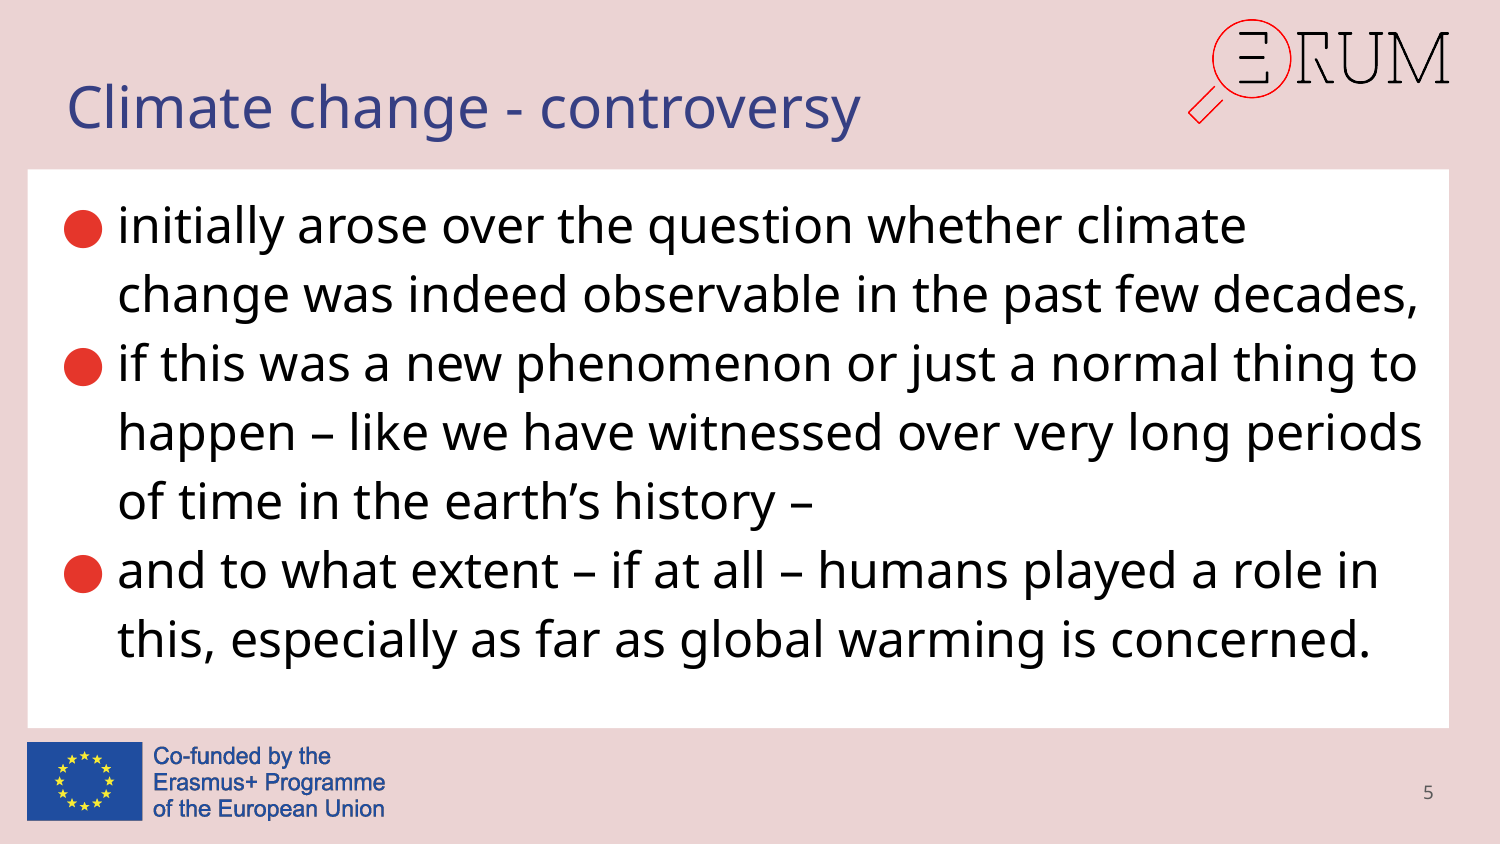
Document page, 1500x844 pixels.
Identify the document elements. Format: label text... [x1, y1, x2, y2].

picture [27, 742, 385, 821]
picture [1136, 0, 1500, 137]
slide_number 5 [1358, 761, 1449, 826]
list initially arose over the question whether climate change was indeed observable in the past few decades, if this was a new phenomenon or just a normal thing to happen – like we have witnessed over very long periods of time in the earth’s history – and to what extent – if at all – humans played a role in this, especially as far as global warming is concerned. [27, 169, 1449, 729]
title Climate change - controversy [51, 55, 1168, 150]
